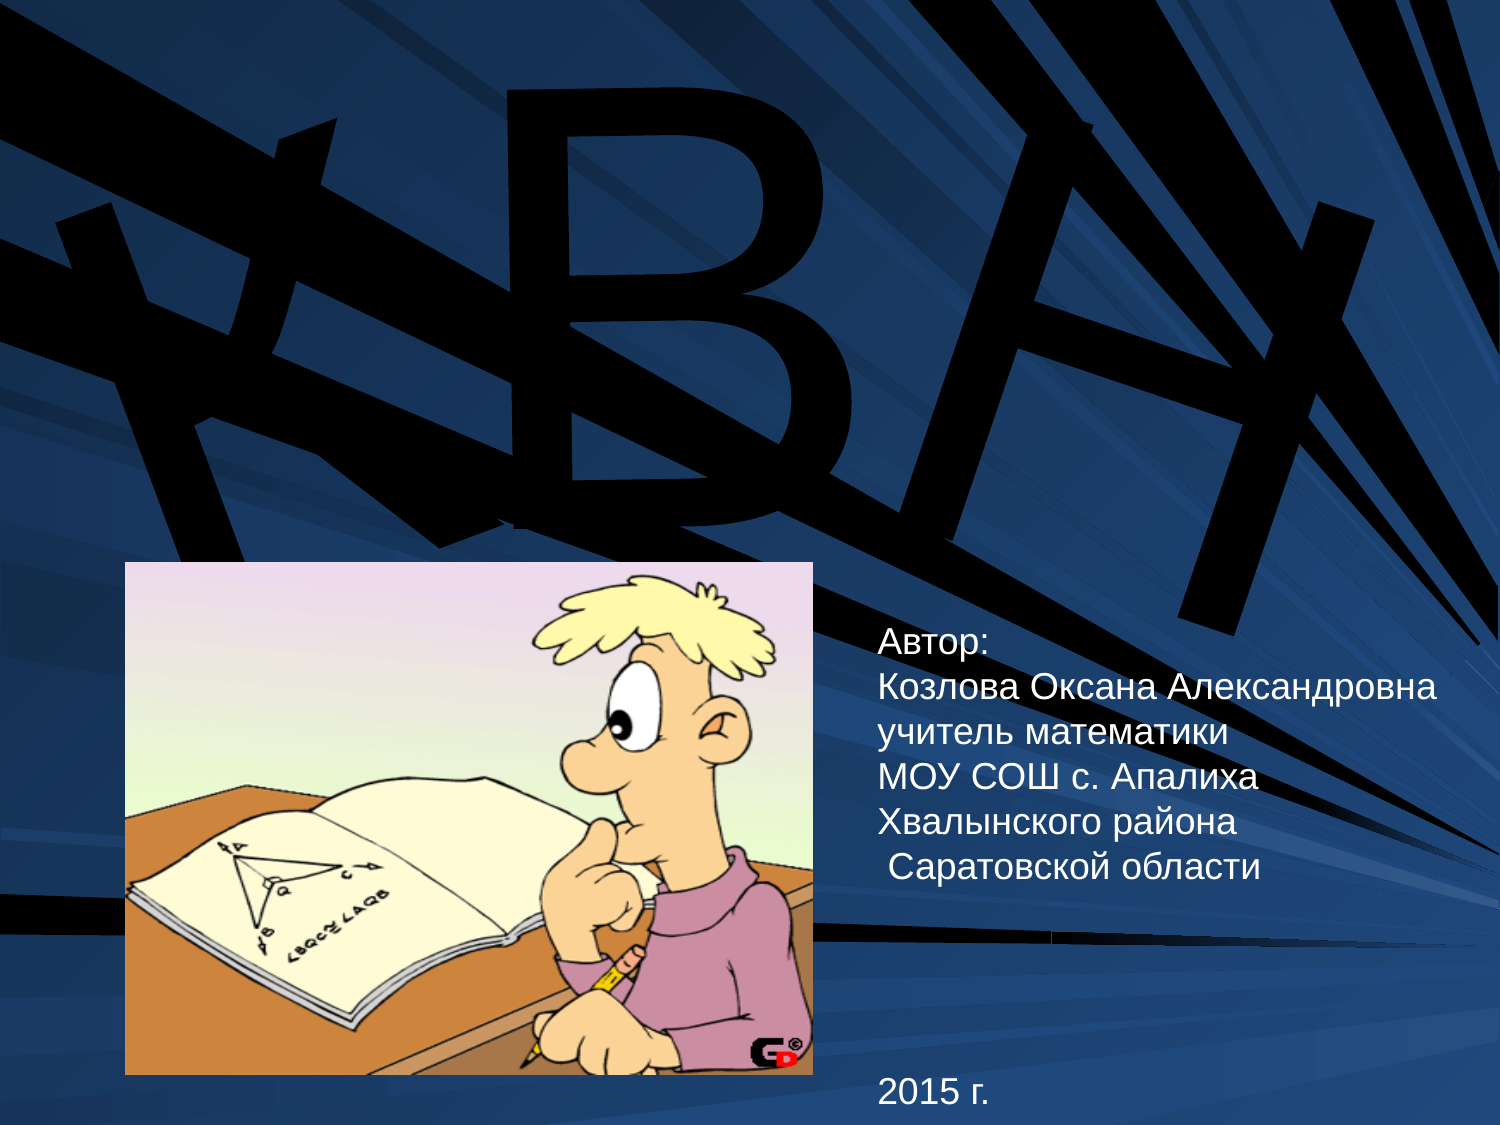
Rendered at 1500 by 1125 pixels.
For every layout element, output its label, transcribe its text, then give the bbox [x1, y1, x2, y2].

text_box Автор: Козлова Оксана Александровна учитель математики МОУ СОШ с. Апалиха Хвалынского района Саратовской области 2015 г. [862, 609, 1500, 1120]
picture [124, 562, 813, 1076]
